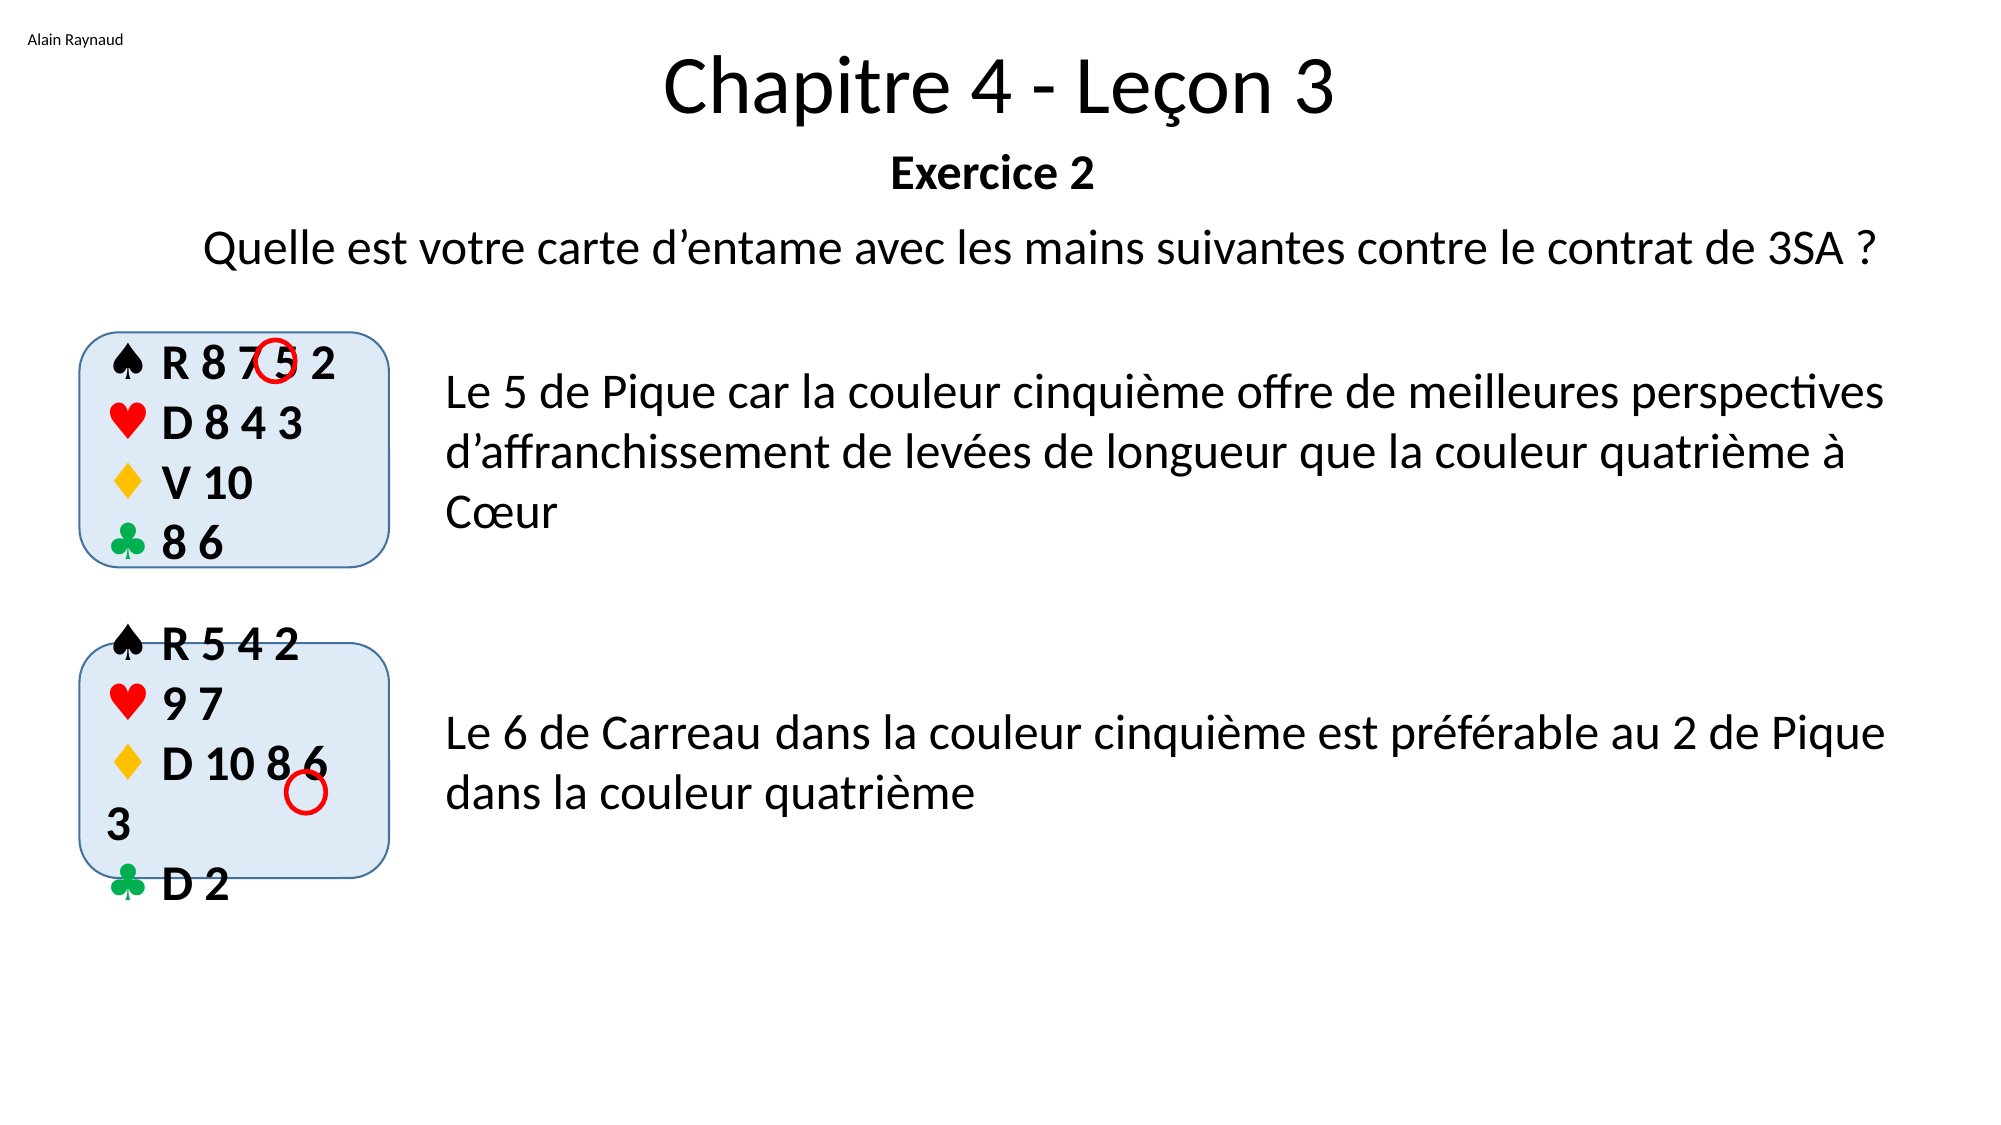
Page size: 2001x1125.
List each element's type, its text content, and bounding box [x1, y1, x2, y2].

text_box ♠ R 8 7 5 2 ♥ D 8 4 3 ♦ V 10 ♣ 8 6 [78, 331, 391, 569]
subtitle Exercice 2 Quelle est votre carte d’entame avec les mains suivantes contre le contrat de 3SA ? [37, 139, 1948, 1088]
text_box [254, 338, 297, 383]
text_box Le 6 de Carreau dans la couleur cinquième est préférable au 2 de Pique dans la couleur quatrième [430, 692, 1934, 828]
text_box ♠ R 5 4 2 ♥ 9 7 ♦ D 10 8 6 3 ♣ D 2 [78, 642, 391, 880]
text_box Le 5 de Pique car la couleur cinquième offre de meilleures perspectives d’affranchissement de levées de longueur que la couleur quatrième à Cœur [430, 351, 1934, 547]
text_box [285, 770, 327, 815]
text_box Alain Raynaud [12, 21, 147, 57]
title Chapitre 4 - Leçon 3 [249, 38, 1750, 139]
